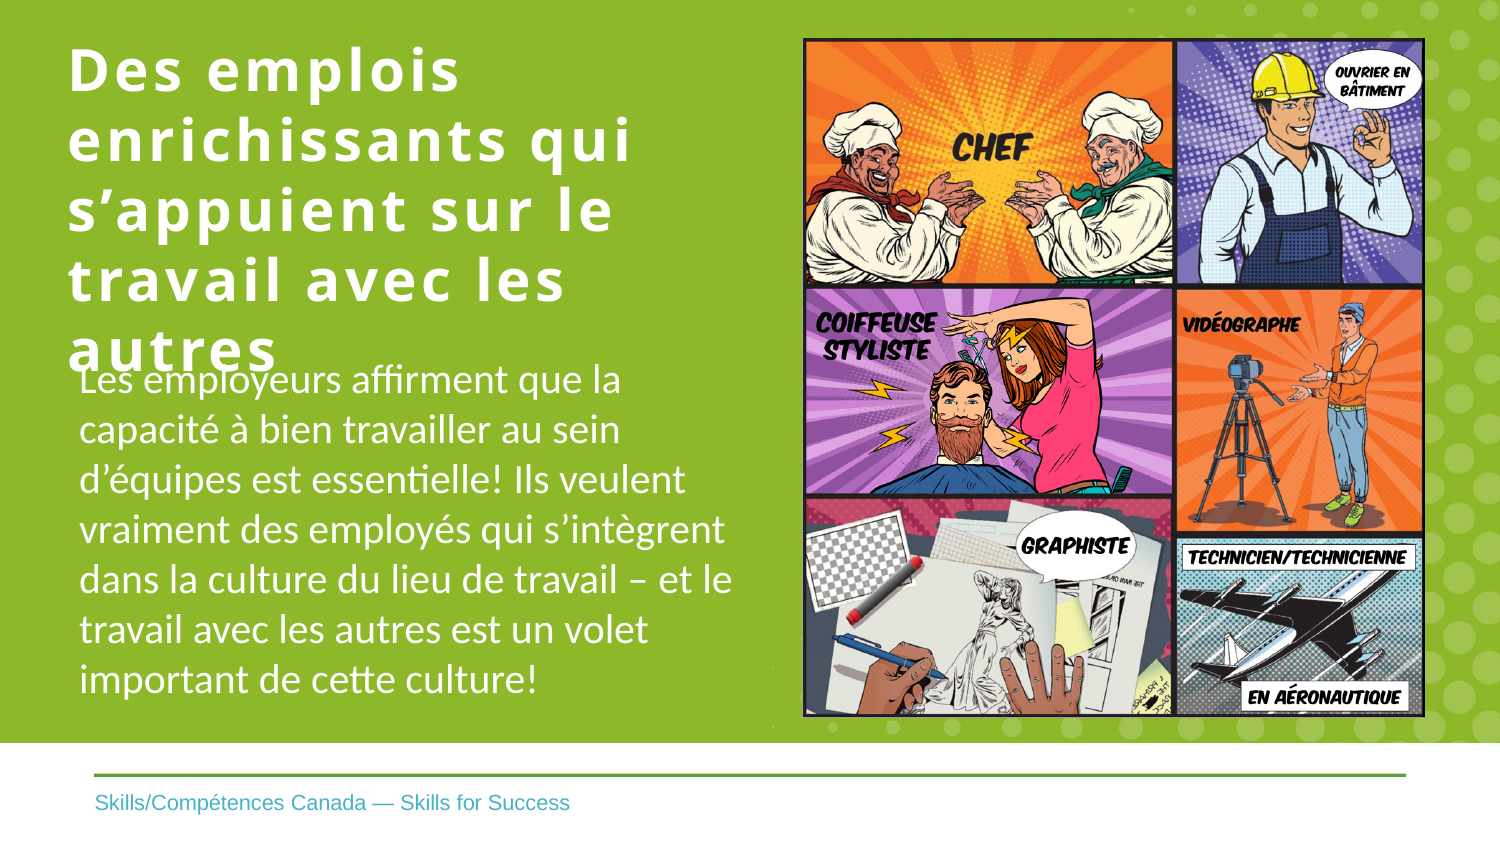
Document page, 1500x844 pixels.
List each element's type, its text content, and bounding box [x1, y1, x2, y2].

picture [0, 0, 1500, 743]
title Des emplois enrichissants qui s’appuient sur le travail avec les autres [53, 25, 751, 296]
list Les employeurs affirment que la capacité à bien travailler au sein d’équipes est essentielle! Ils veulent vraiment des employés qui s’intègrent dans la culture du lieu de travail – et le travail avec les autres est un volet important de cette culture! [64, 344, 720, 723]
